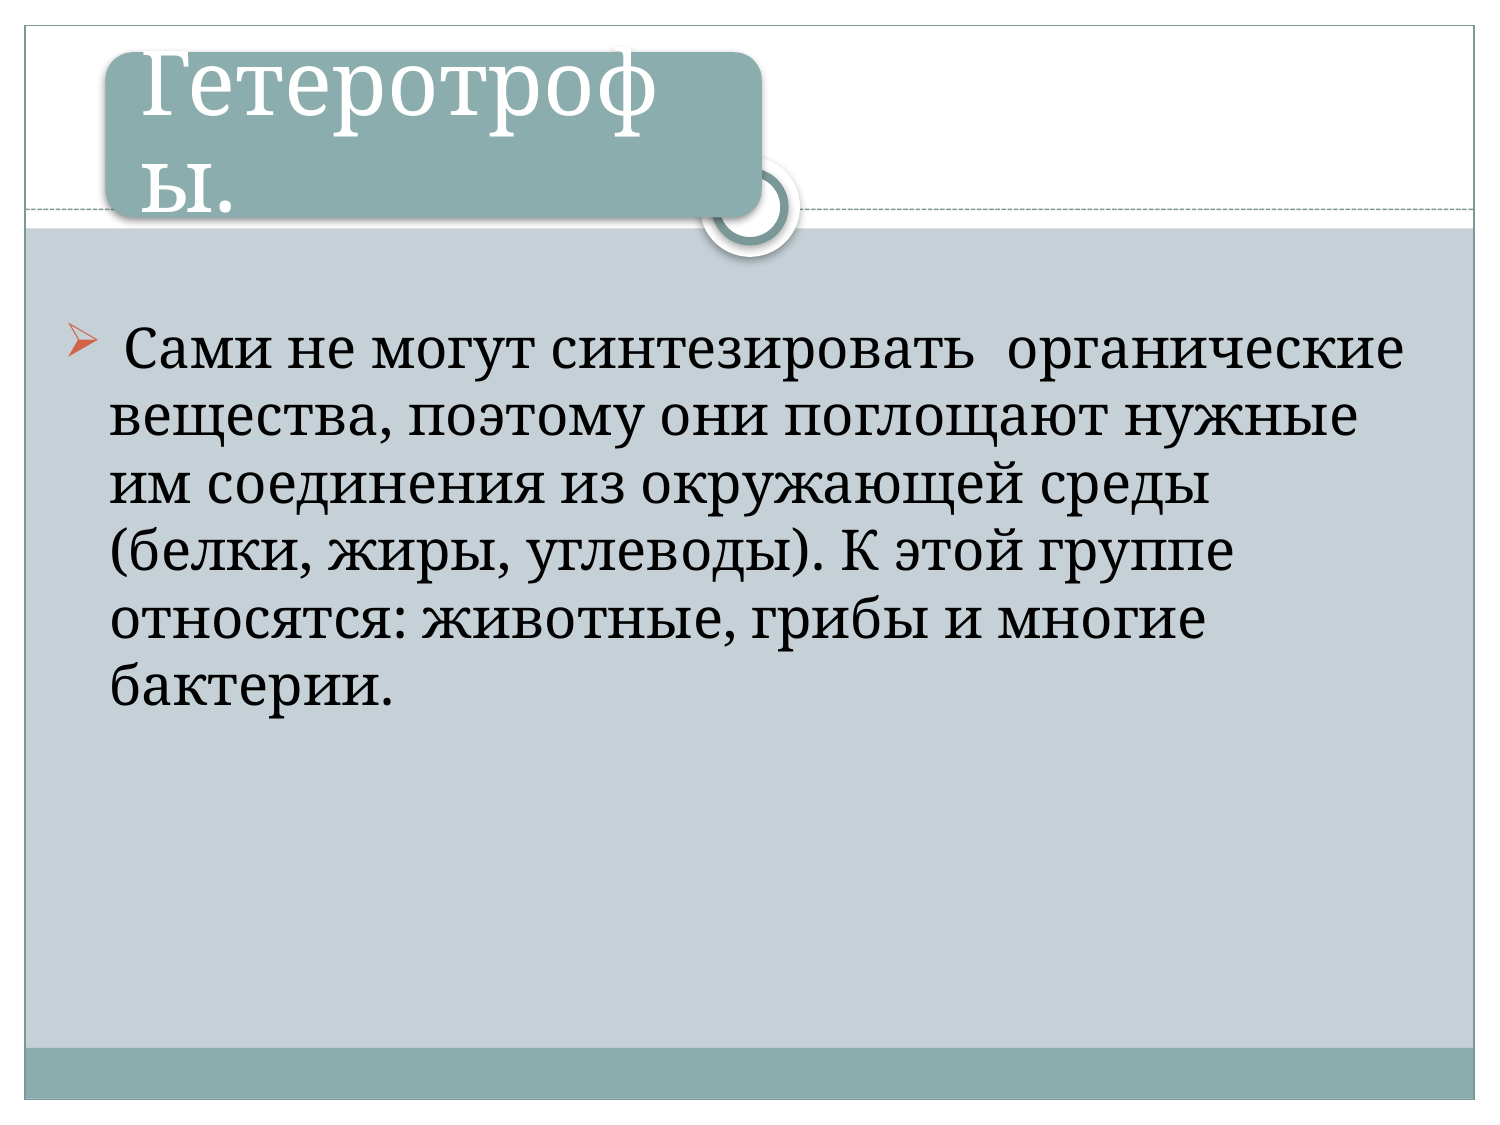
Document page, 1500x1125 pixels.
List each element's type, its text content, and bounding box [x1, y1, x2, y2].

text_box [105, 46, 762, 223]
list Сами не могут синтезировать органические вещества, поэтому они поглощают нужные им соединения из окружающей среды (белки, жиры, углеводы). К этой группе относятся: животные, грибы и многие бактерии. [49, 304, 1445, 1001]
